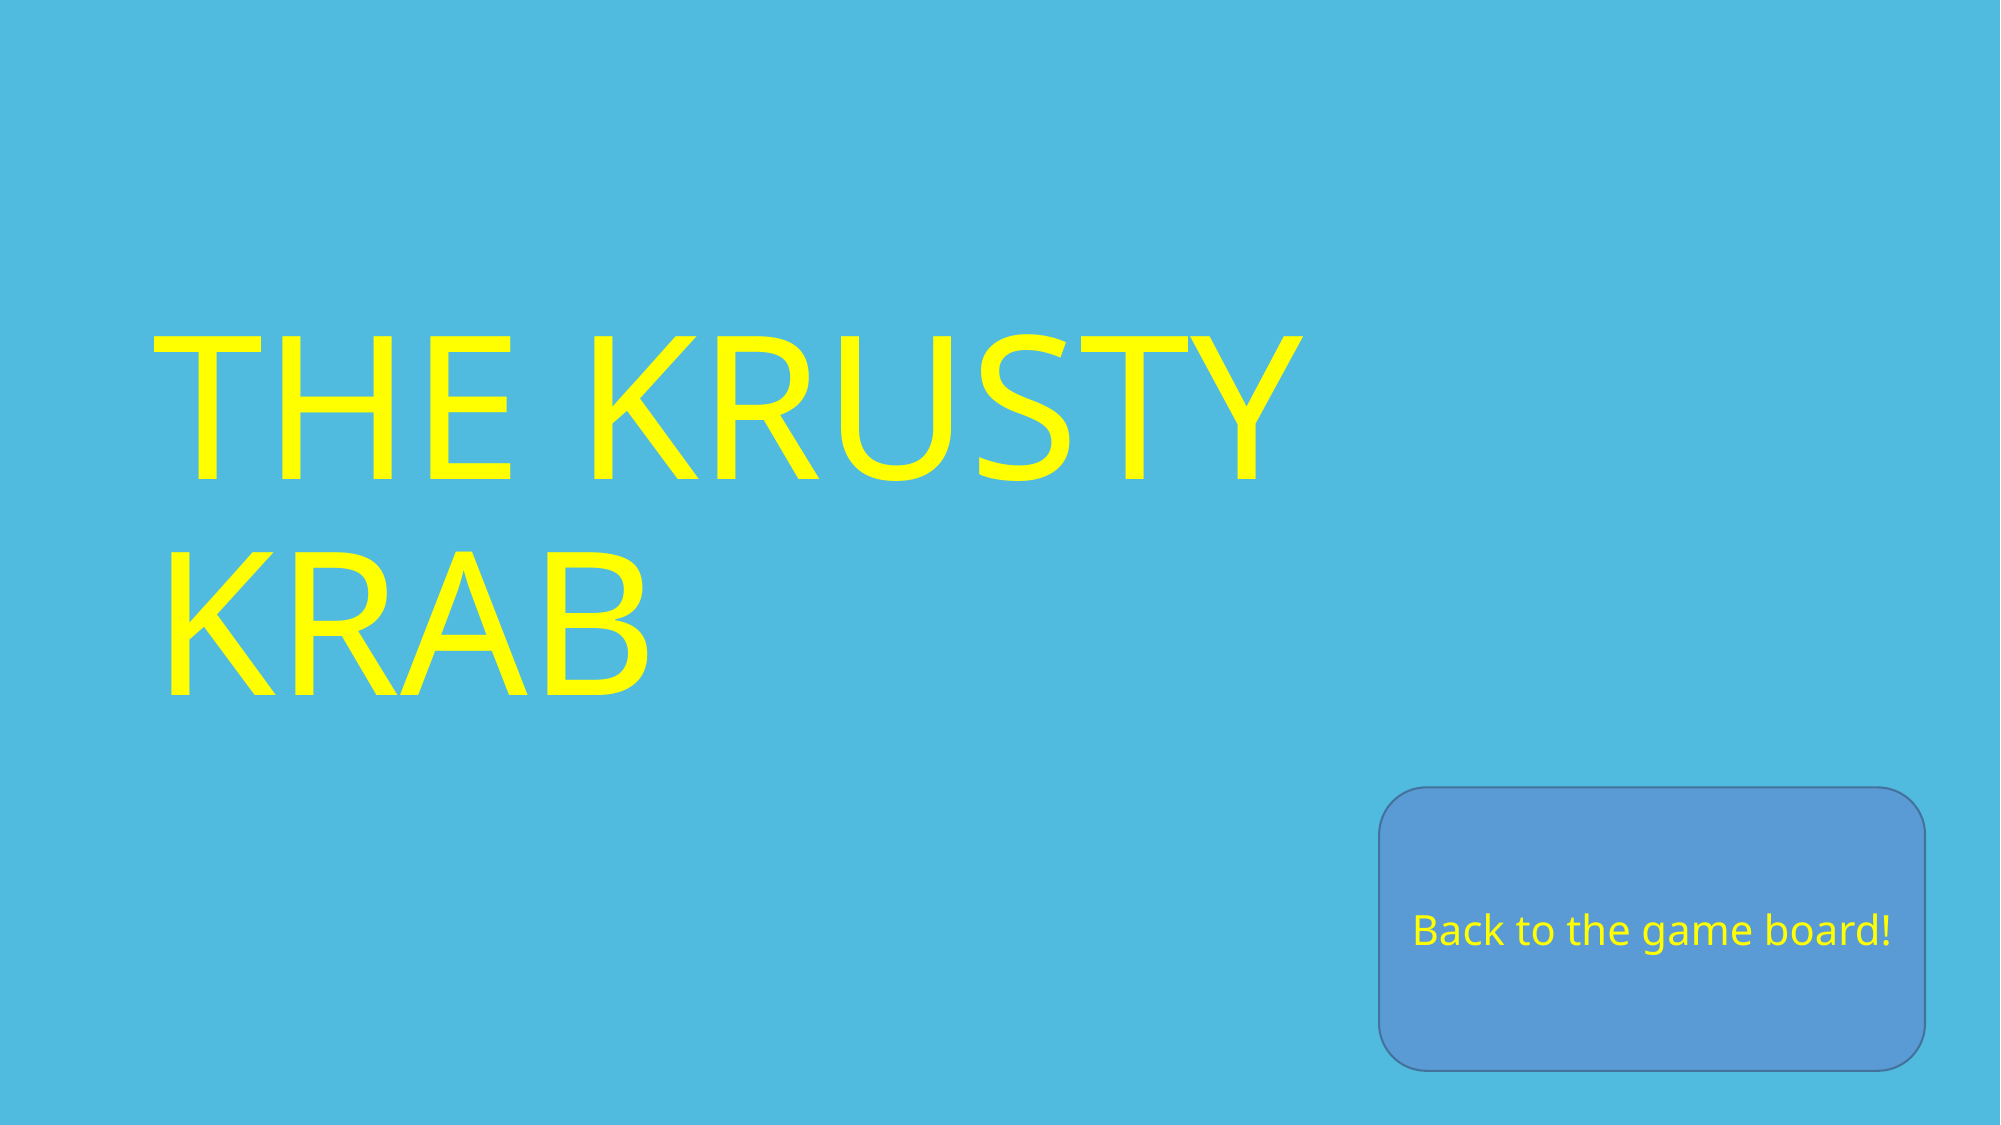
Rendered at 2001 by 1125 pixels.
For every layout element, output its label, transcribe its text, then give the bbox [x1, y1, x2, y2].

text_box Back to the game board! [1378, 786, 1927, 1072]
list THE KRUSTY KRAB [137, 299, 1863, 1014]
